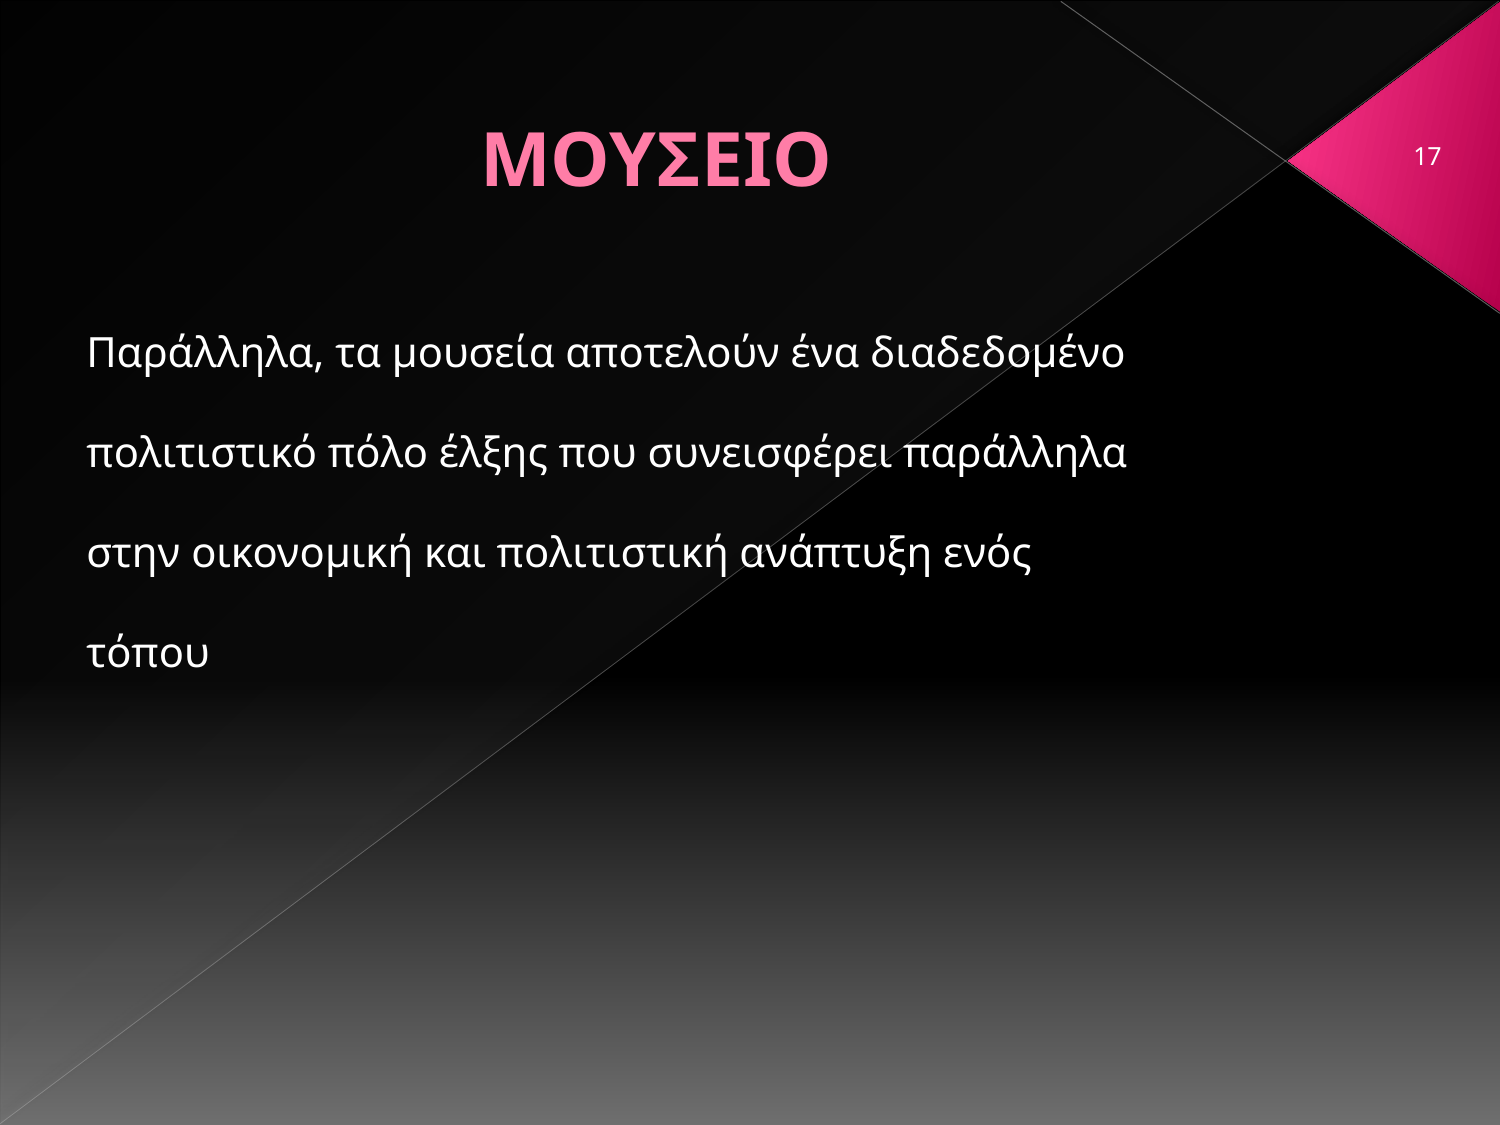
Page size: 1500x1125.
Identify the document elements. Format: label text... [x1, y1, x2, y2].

slide_number 17 [1386, 132, 1469, 183]
title ΜΟΥΣΕΙΟ [62, 44, 1250, 268]
list Παράλληλα, τα μουσεία αποτελούν ένα διαδεδομένο πολιτιστικό πόλο έλξης που συνεισφέρει παράλληλα στην οικονομική και πολιτιστική ανάπτυξη ενός τόπου [62, 267, 1172, 938]
